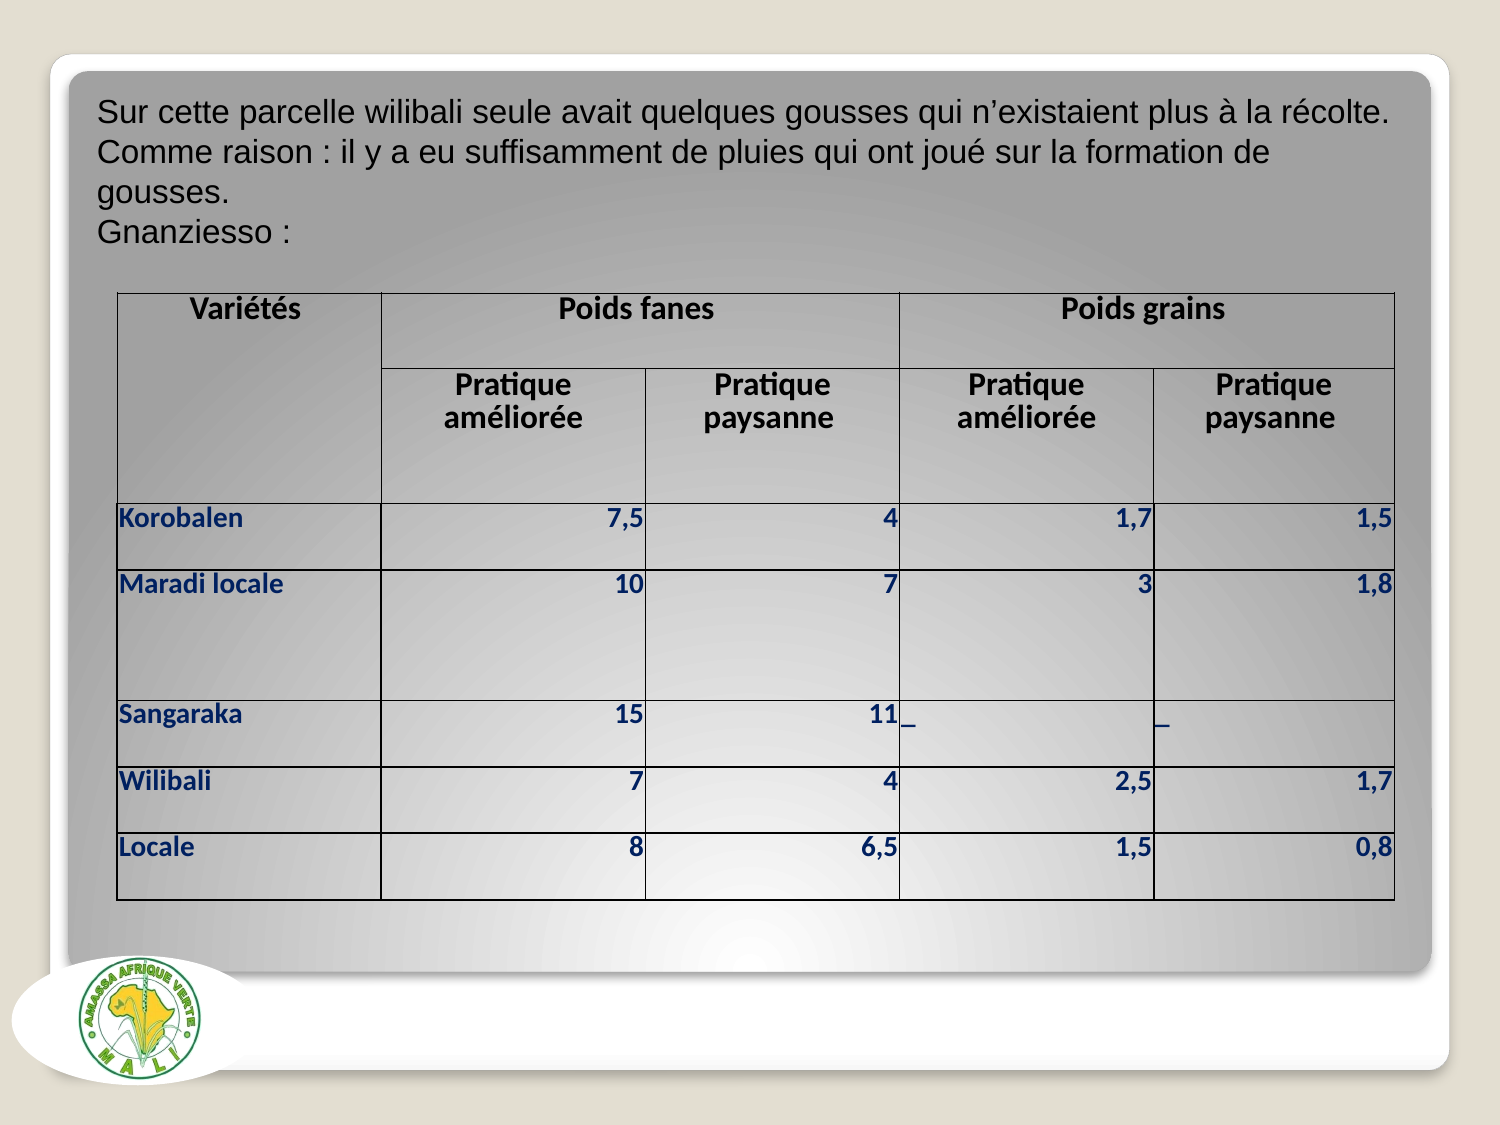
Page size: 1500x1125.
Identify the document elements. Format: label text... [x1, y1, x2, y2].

table_cell 4 [646, 768, 899, 832]
table_cell 2,5 [900, 768, 1153, 832]
table_cell 15 [382, 701, 645, 766]
table_cell 3 [900, 571, 1153, 700]
table_cell Pratique paysanne [1154, 369, 1394, 503]
table_cell 7,5 [382, 504, 645, 569]
table_cell 1,5 [1155, 504, 1394, 569]
table_cell 1,7 [900, 504, 1153, 569]
table_cell 6,5 [646, 834, 899, 899]
table_header Poids grains [900, 294, 1394, 368]
table_cell _ [900, 701, 1153, 766]
table_cell 1,5 [900, 834, 1153, 899]
table_cell Pratique améliorée [900, 369, 1153, 503]
table_cell 4 [646, 504, 899, 569]
table_cell _ [1155, 701, 1394, 766]
table_cell 7 [646, 571, 899, 700]
table_cell 8 [382, 834, 645, 899]
table_cell Korobalen [118, 504, 380, 569]
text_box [11, 948, 265, 1091]
table_cell 0,8 [1155, 834, 1394, 899]
table_cell 10 [382, 571, 645, 700]
table_cell Sangaraka [118, 701, 380, 766]
table_cell 11 [646, 701, 899, 766]
table_cell Pratique améliorée [382, 369, 645, 503]
table_cell Maradi locale [118, 571, 380, 700]
table_header Variétés [118, 294, 381, 503]
table_header Poids fanes [382, 294, 899, 368]
table_cell Locale [118, 834, 380, 899]
table_cell 7 [382, 768, 645, 832]
table_cell Pratique paysanne [646, 369, 899, 503]
table_cell 1,7 [1155, 768, 1394, 832]
table_cell 1,8 [1155, 571, 1394, 700]
text_box Sur cette parcelle wilibali seule avait quelques gousses qui n’existaient plus à la récolte. Comme raison : il y a eu suffisamment de pluies qui ont joué sur la formation de gousses. Gnanziesso : [81, 83, 1418, 258]
table_cell Wilibali [118, 768, 380, 832]
